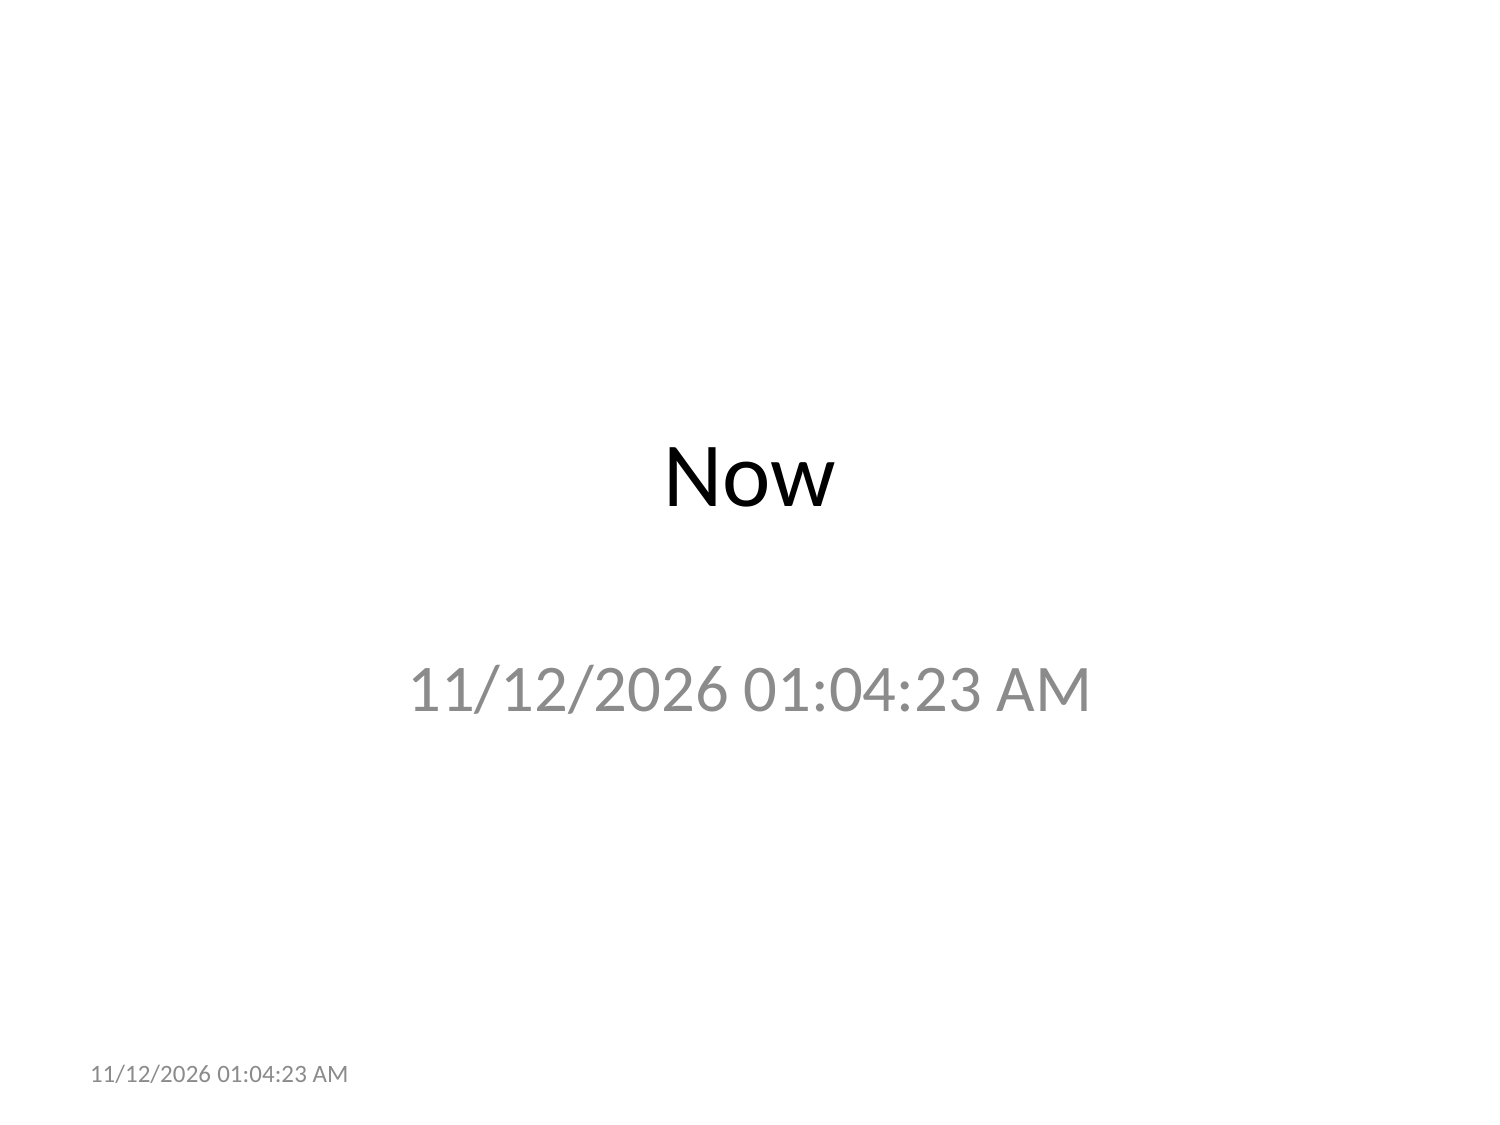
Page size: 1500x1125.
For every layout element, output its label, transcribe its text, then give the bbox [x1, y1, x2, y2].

title Now [112, 349, 1388, 591]
subtitle 2011-12-19 10:20:04 AM [225, 637, 1275, 925]
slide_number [75, 1042, 425, 1103]
